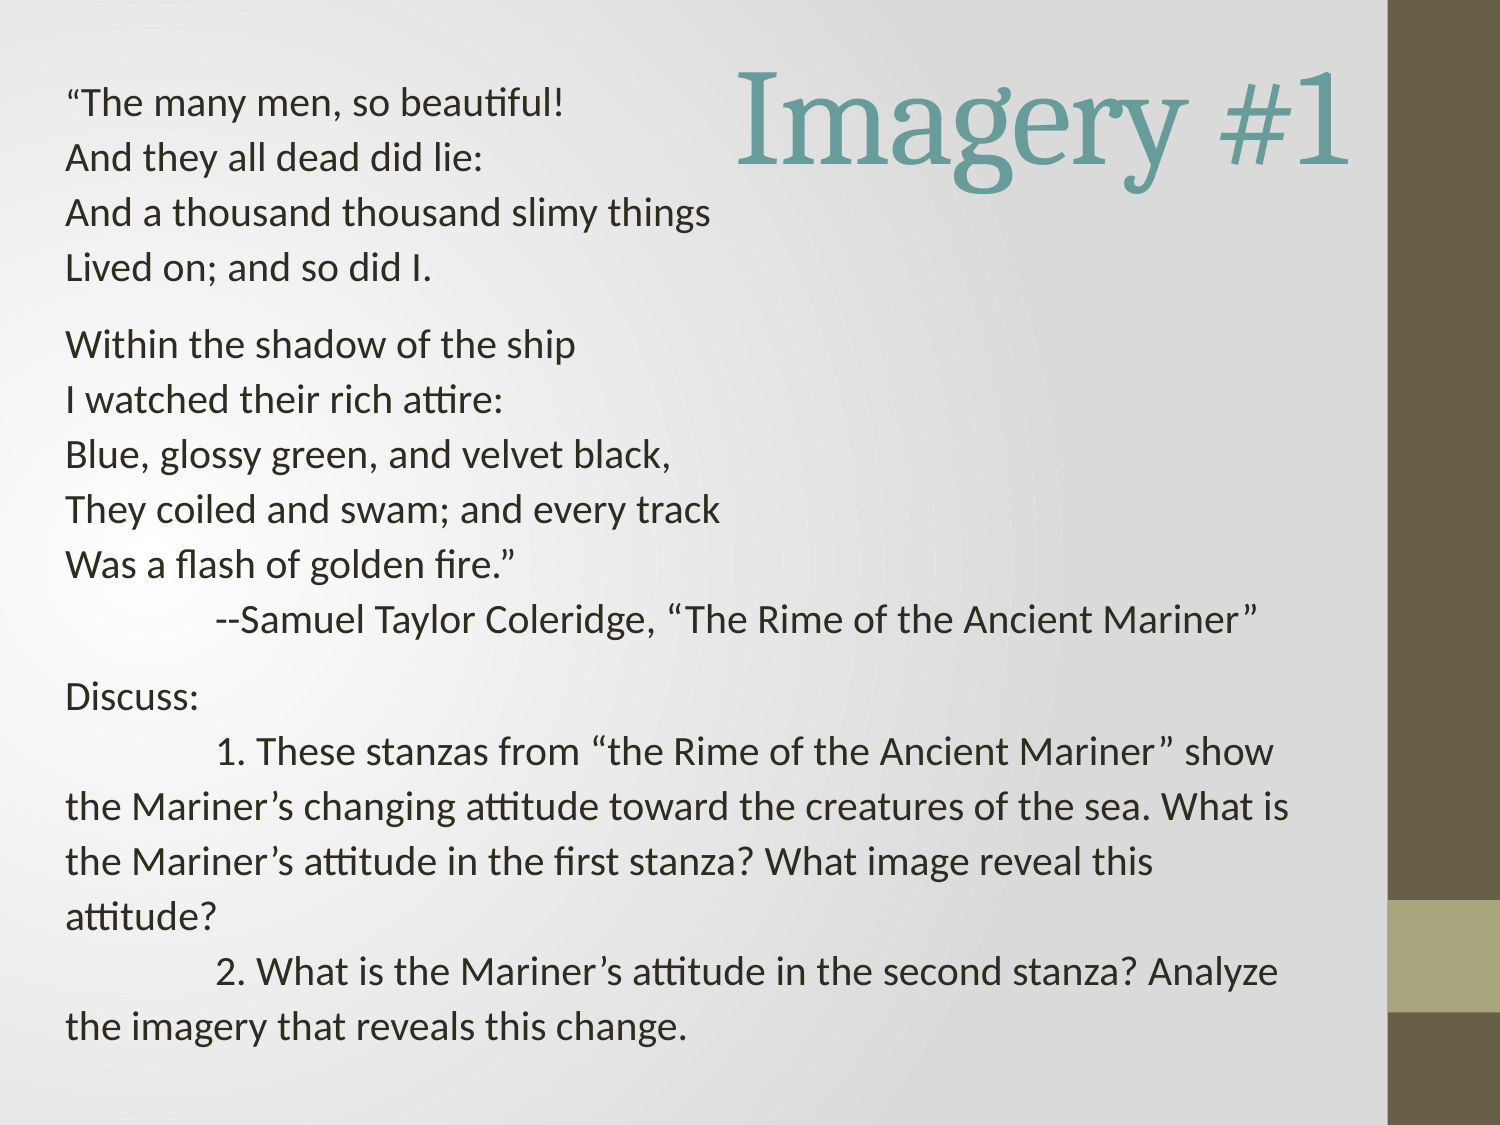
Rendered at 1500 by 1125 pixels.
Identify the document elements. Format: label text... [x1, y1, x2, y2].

subtitle “The many men, so beautiful! And they all dead did lie: And a thousand thousand slimy things Lived on; and so did I. Within the shadow of the ship I watched their rich attire: Blue, glossy green, and velvet black, They coiled and swam; and every track Was a flash of golden fire.” --Samuel Taylor Coleridge, “The Rime of the Ancient Mariner” Discuss: 1. These stanzas from “the Rime of the Ancient Mariner” show the Mariner’s changing attitude toward the creatures of the sea. What is the Mariner’s attitude in the first stanza? What image reveal this attitude? 2. What is the Mariner’s attitude in the second stanza? Analyze the imagery that reveals this change. [50, 62, 1325, 1088]
title Imagery #1 [87, 0, 1363, 200]
